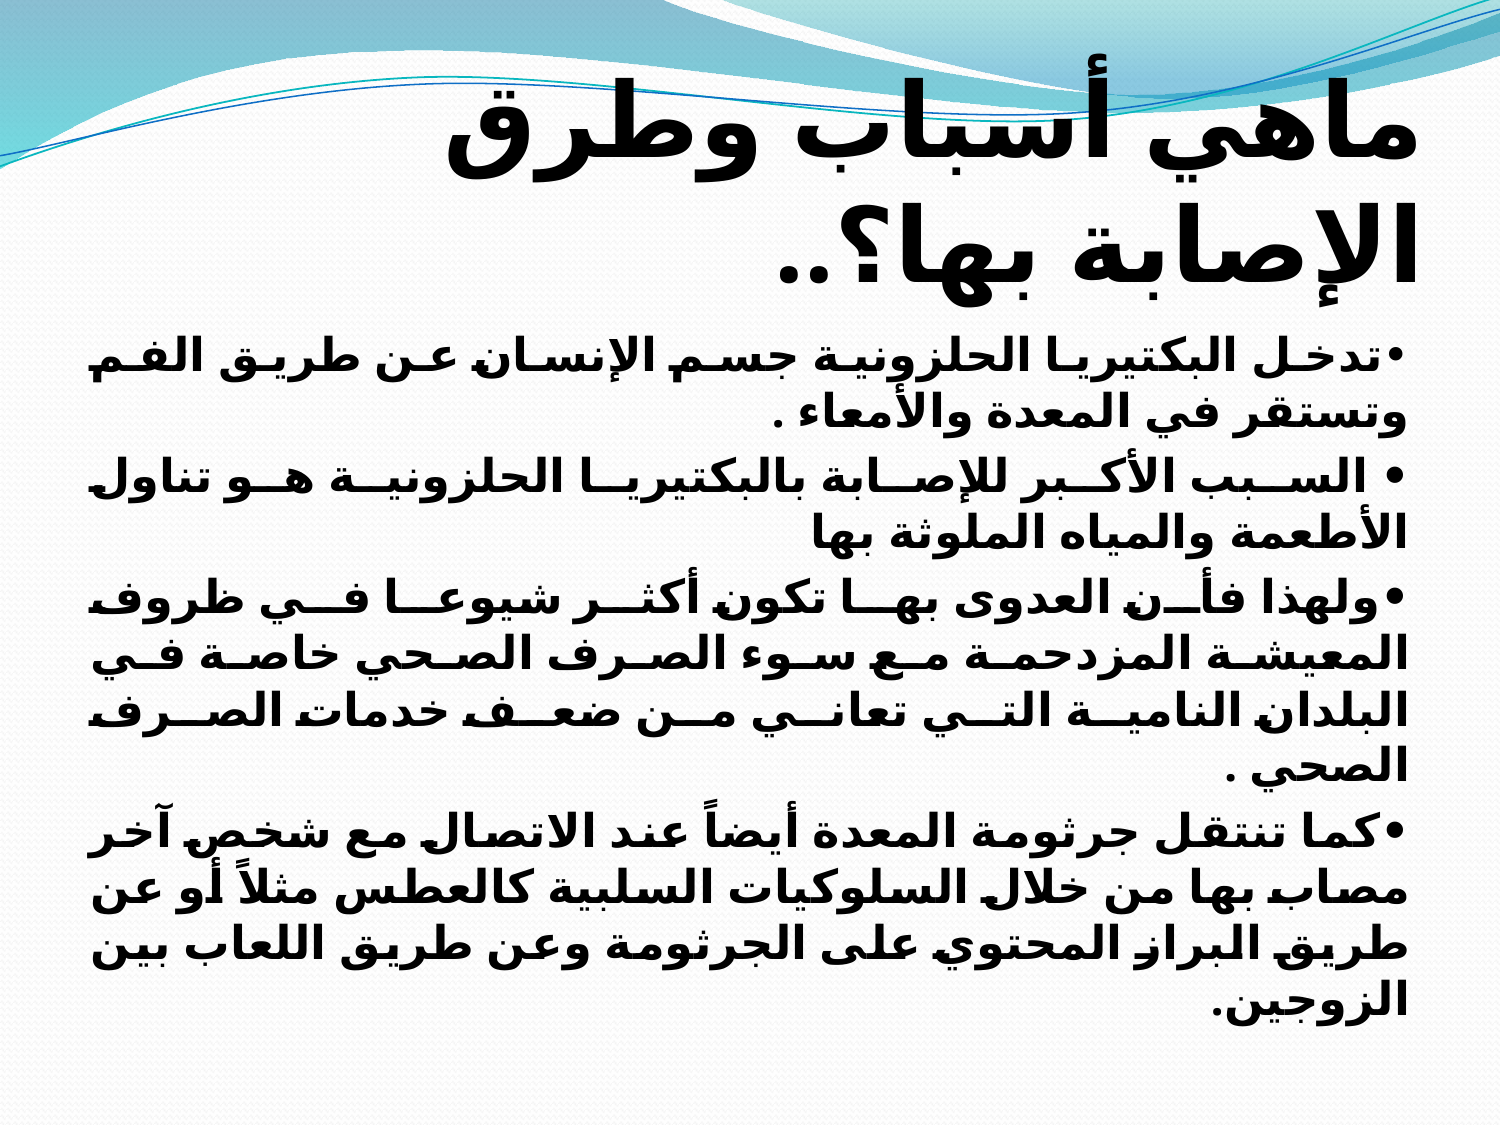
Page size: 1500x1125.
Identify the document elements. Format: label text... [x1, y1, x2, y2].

title ماهي أسباب وطرق الإصابة بها؟.. [75, 115, 1425, 303]
list •تدخل البكتيريا الحلزونية جسم الإنسان عن طريق الفم وتستقر في المعدة والأمعاء . • السبب الأكبر للإصابة بالبكتيريا الحلزونية هو تناول الأطعمة والمياه الملوثة بها •ولهذا فأن العدوى بها تكون أكثر شيوعا في ظروف المعيشة المزدحمة مع سوء الصرف الصحي خاصة في البلدان النامية التي تعاني من ضعف خدمات الصرف الصحي . •كما تنتقل جرثومة المعدة أيضاً عند الاتصال مع شخص آخر مصاب بها من خلال السلوكيات السلبية كالعطس مثلاً أو عن طريق البراز المحتوي على الجرثومة وعن طريق اللعاب بين الزوجين. [75, 317, 1425, 1038]
